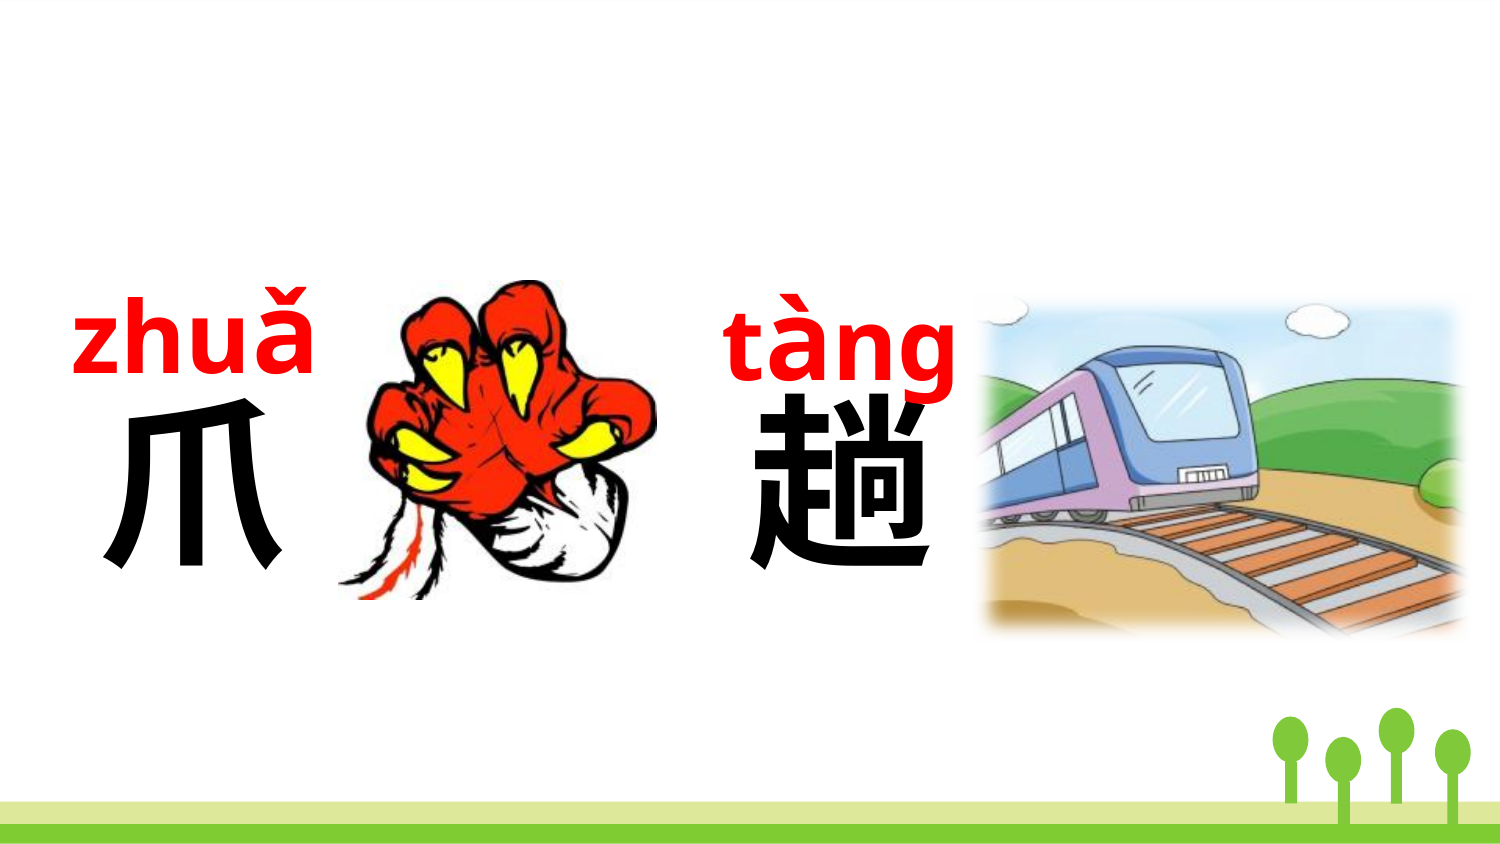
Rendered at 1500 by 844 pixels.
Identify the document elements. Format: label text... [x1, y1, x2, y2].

text_box tànɡ [658, 262, 1024, 409]
text_box zhuǎ [32, 255, 358, 402]
text_box 趟 [710, 409, 972, 598]
picture [0, 0, 1500, 801]
text_box 爪 [46, 402, 337, 598]
